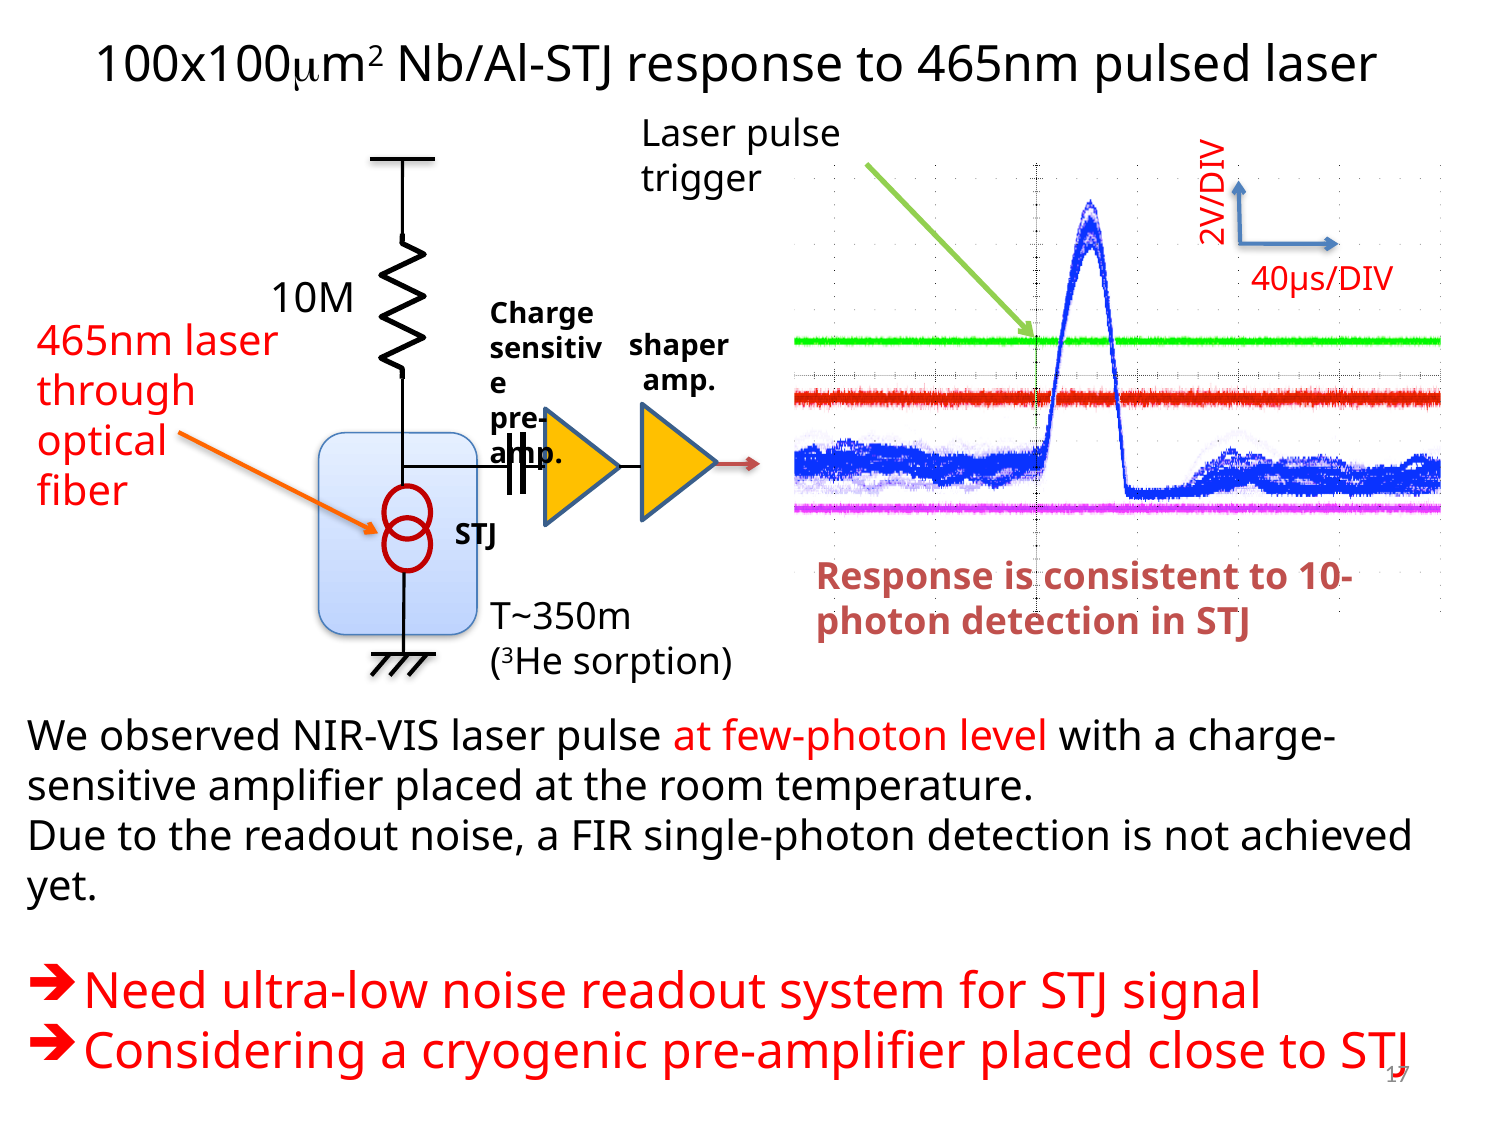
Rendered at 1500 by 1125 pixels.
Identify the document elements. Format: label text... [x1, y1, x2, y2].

title 100x100m2 Nb/Al-STJ response to 465nm pulsed laser [8, 14, 1465, 109]
text_box Laser pulse trigger [626, 101, 968, 207]
picture [794, 163, 1441, 618]
slide_number 17 [1074, 1042, 1425, 1103]
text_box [866, 163, 1035, 338]
text_box Response is consistent to 10-photon detection in STJ [800, 544, 1483, 650]
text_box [21, 158, 761, 691]
text_box We observed NIR-VIS laser pulse at few-photon level with a charge-sensitive amplifier placed at the room temperature. Due to the readout noise, a FIR single-photon detection is not achieved yet. Need ultra-low noise readout system for STJ signal Considering a cryogenic pre-amplifier placed close to STJ [12, 701, 1483, 1087]
text_box 2V/DIV [1183, 124, 1238, 162]
